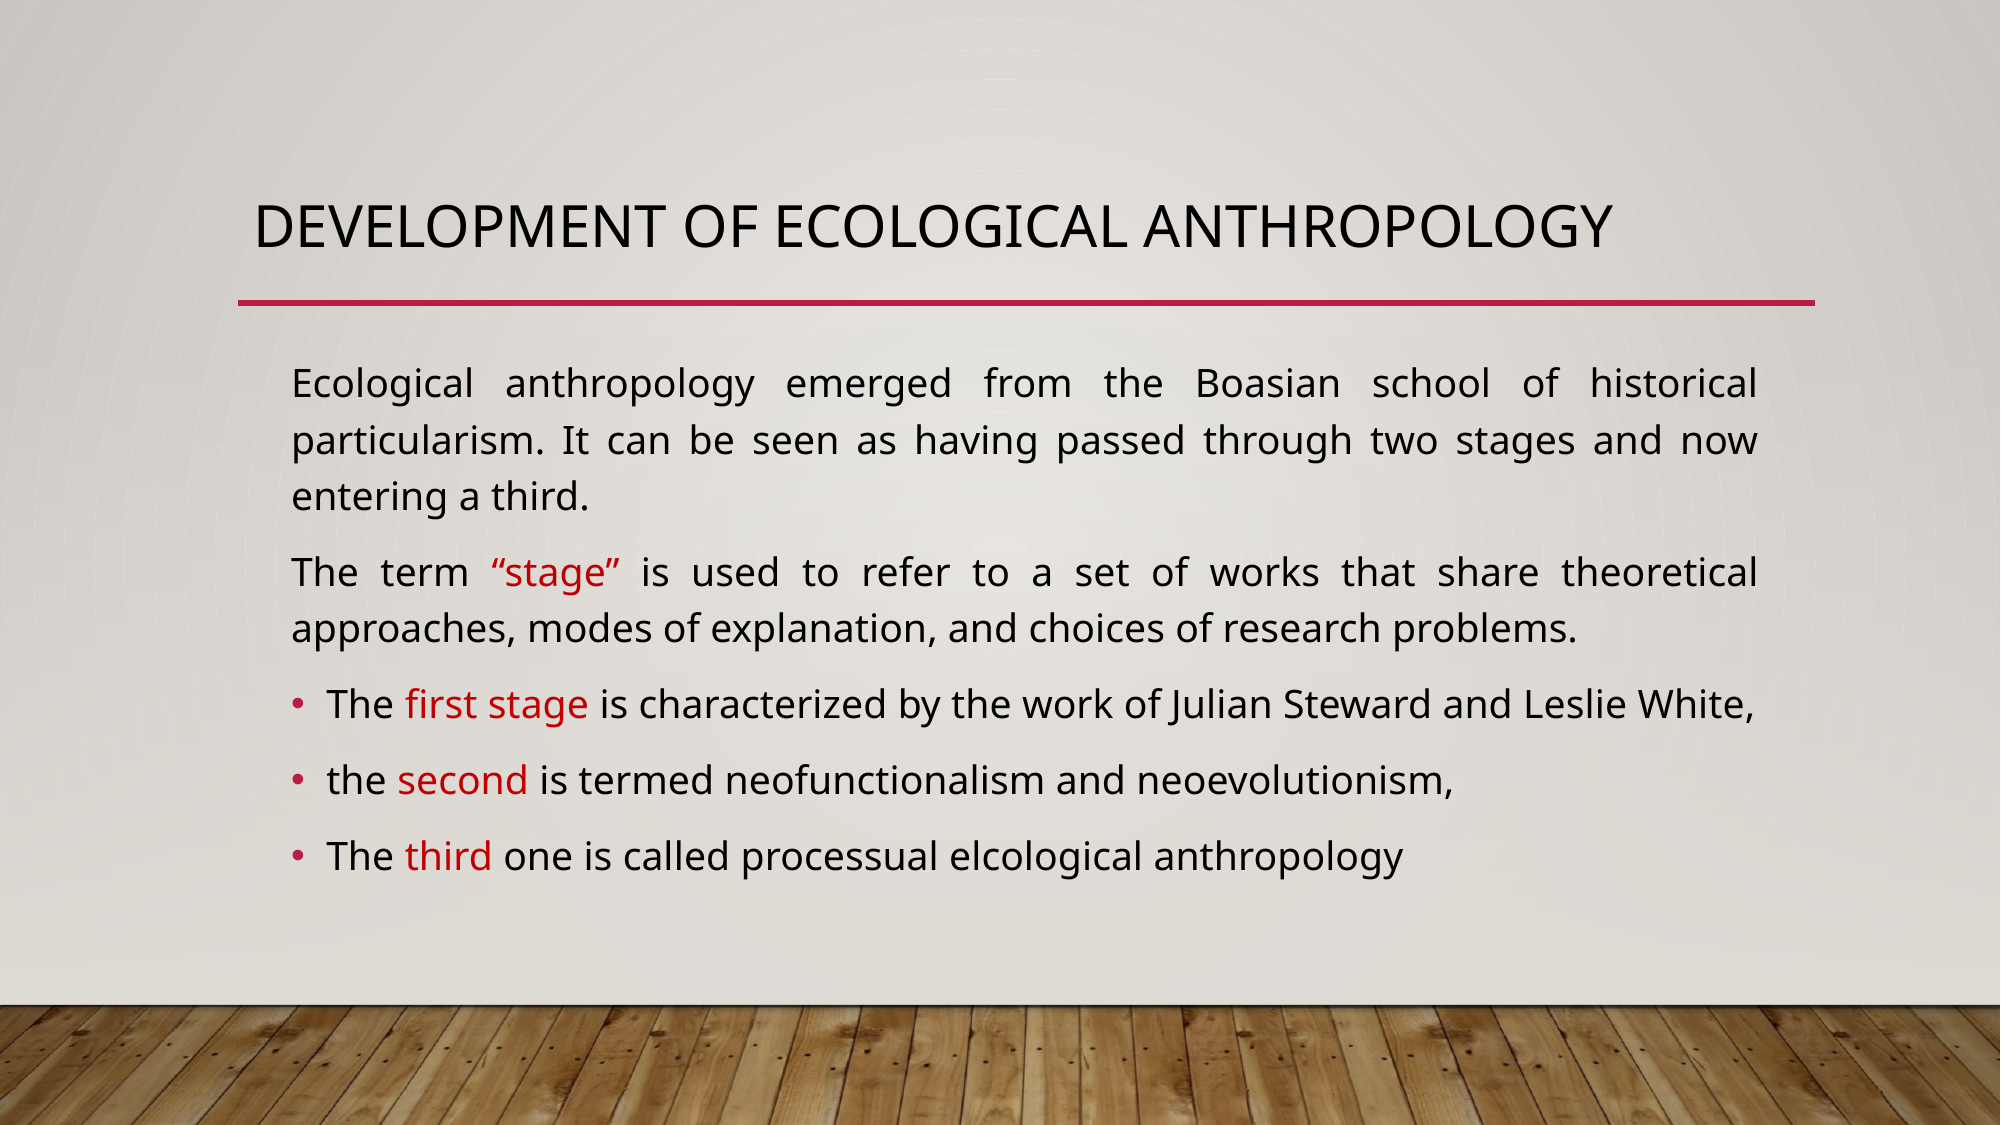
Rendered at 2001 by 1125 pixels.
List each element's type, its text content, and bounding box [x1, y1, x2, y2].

list Ecological anthropology emerged from the Boasian school of historical particularism. It can be seen as having passed through two stages and now entering a third. The term “stage” is used to refer to a set of works that share theoretical approaches, modes of explanation, and choices of research problems. The first stage is characterized by the work of Julian Steward and Leslie White, the second is termed neofunctionalism and neoevolutionism, The third one is called processual elcological anthropology [276, 341, 1776, 936]
title development OF ecological anthropology [238, 189, 1814, 305]
picture [0, 1005, 2000, 1125]
